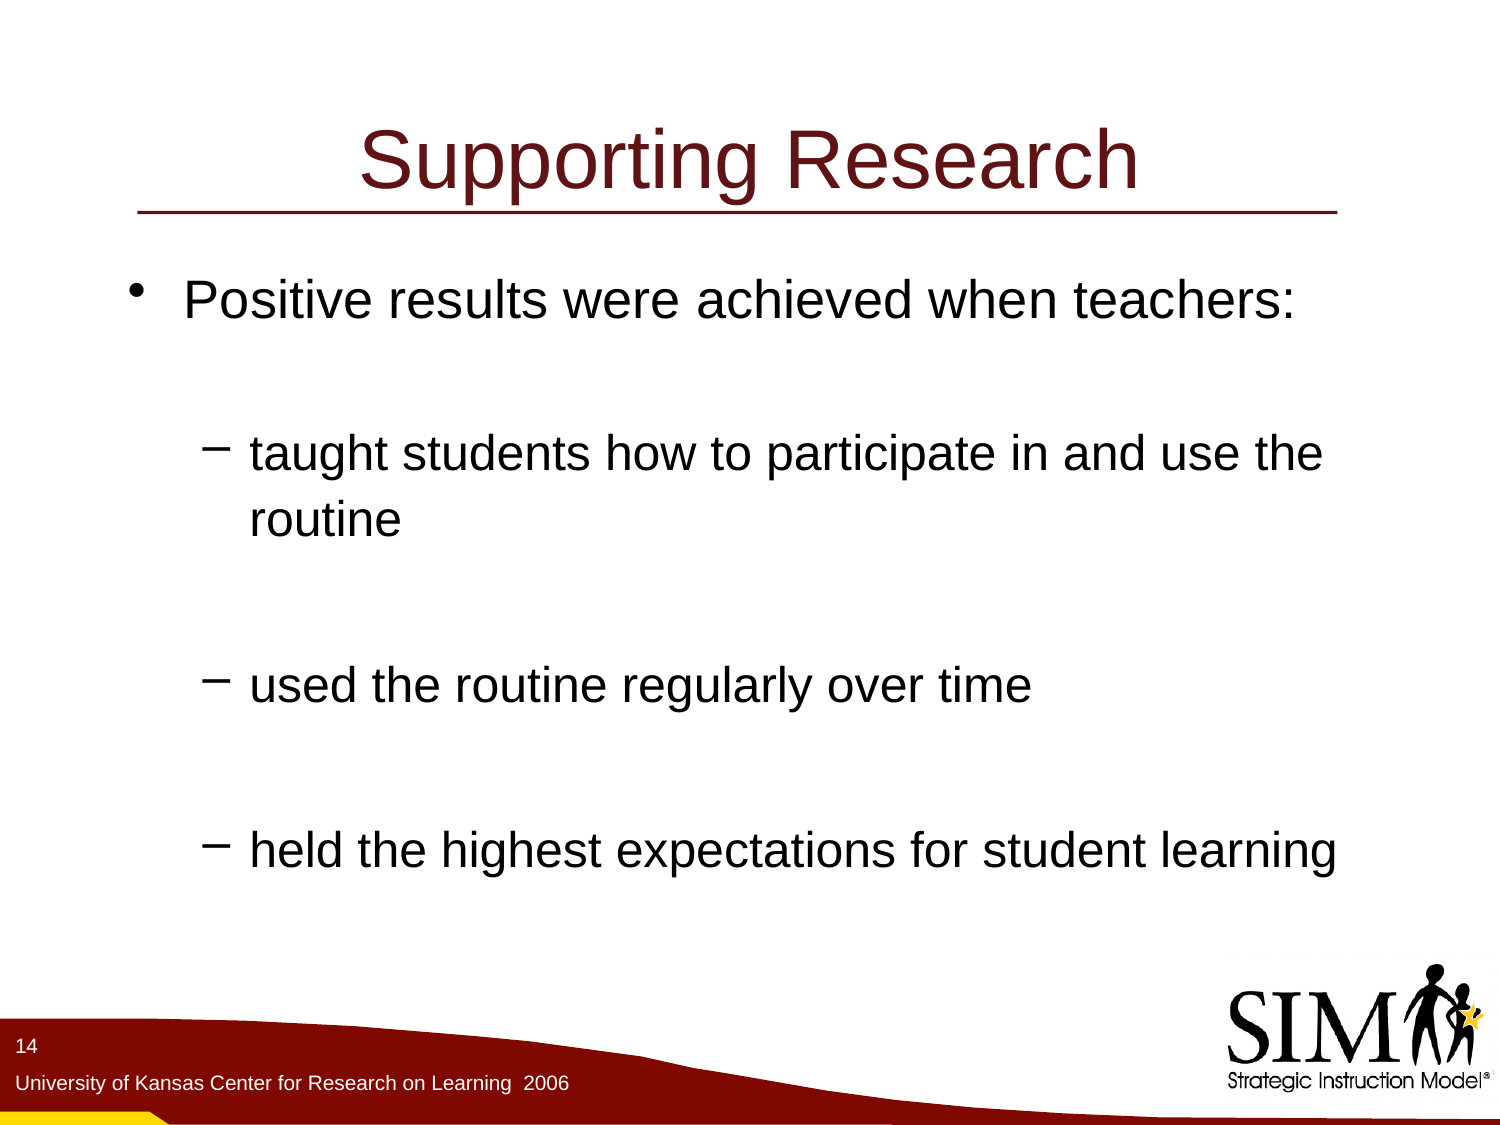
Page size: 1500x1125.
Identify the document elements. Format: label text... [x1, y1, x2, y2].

list Positive results were achieved when teachers: taught students how to participate in and use the routine used the routine regularly over time held the highest expectations for student learning [112, 249, 1388, 901]
footer University of Kansas Center for Research on Learning 2006 [0, 1062, 626, 1101]
picture [1222, 949, 1500, 1108]
slide_number 14 [0, 1024, 313, 1062]
title Supporting Research [112, 74, 1388, 213]
